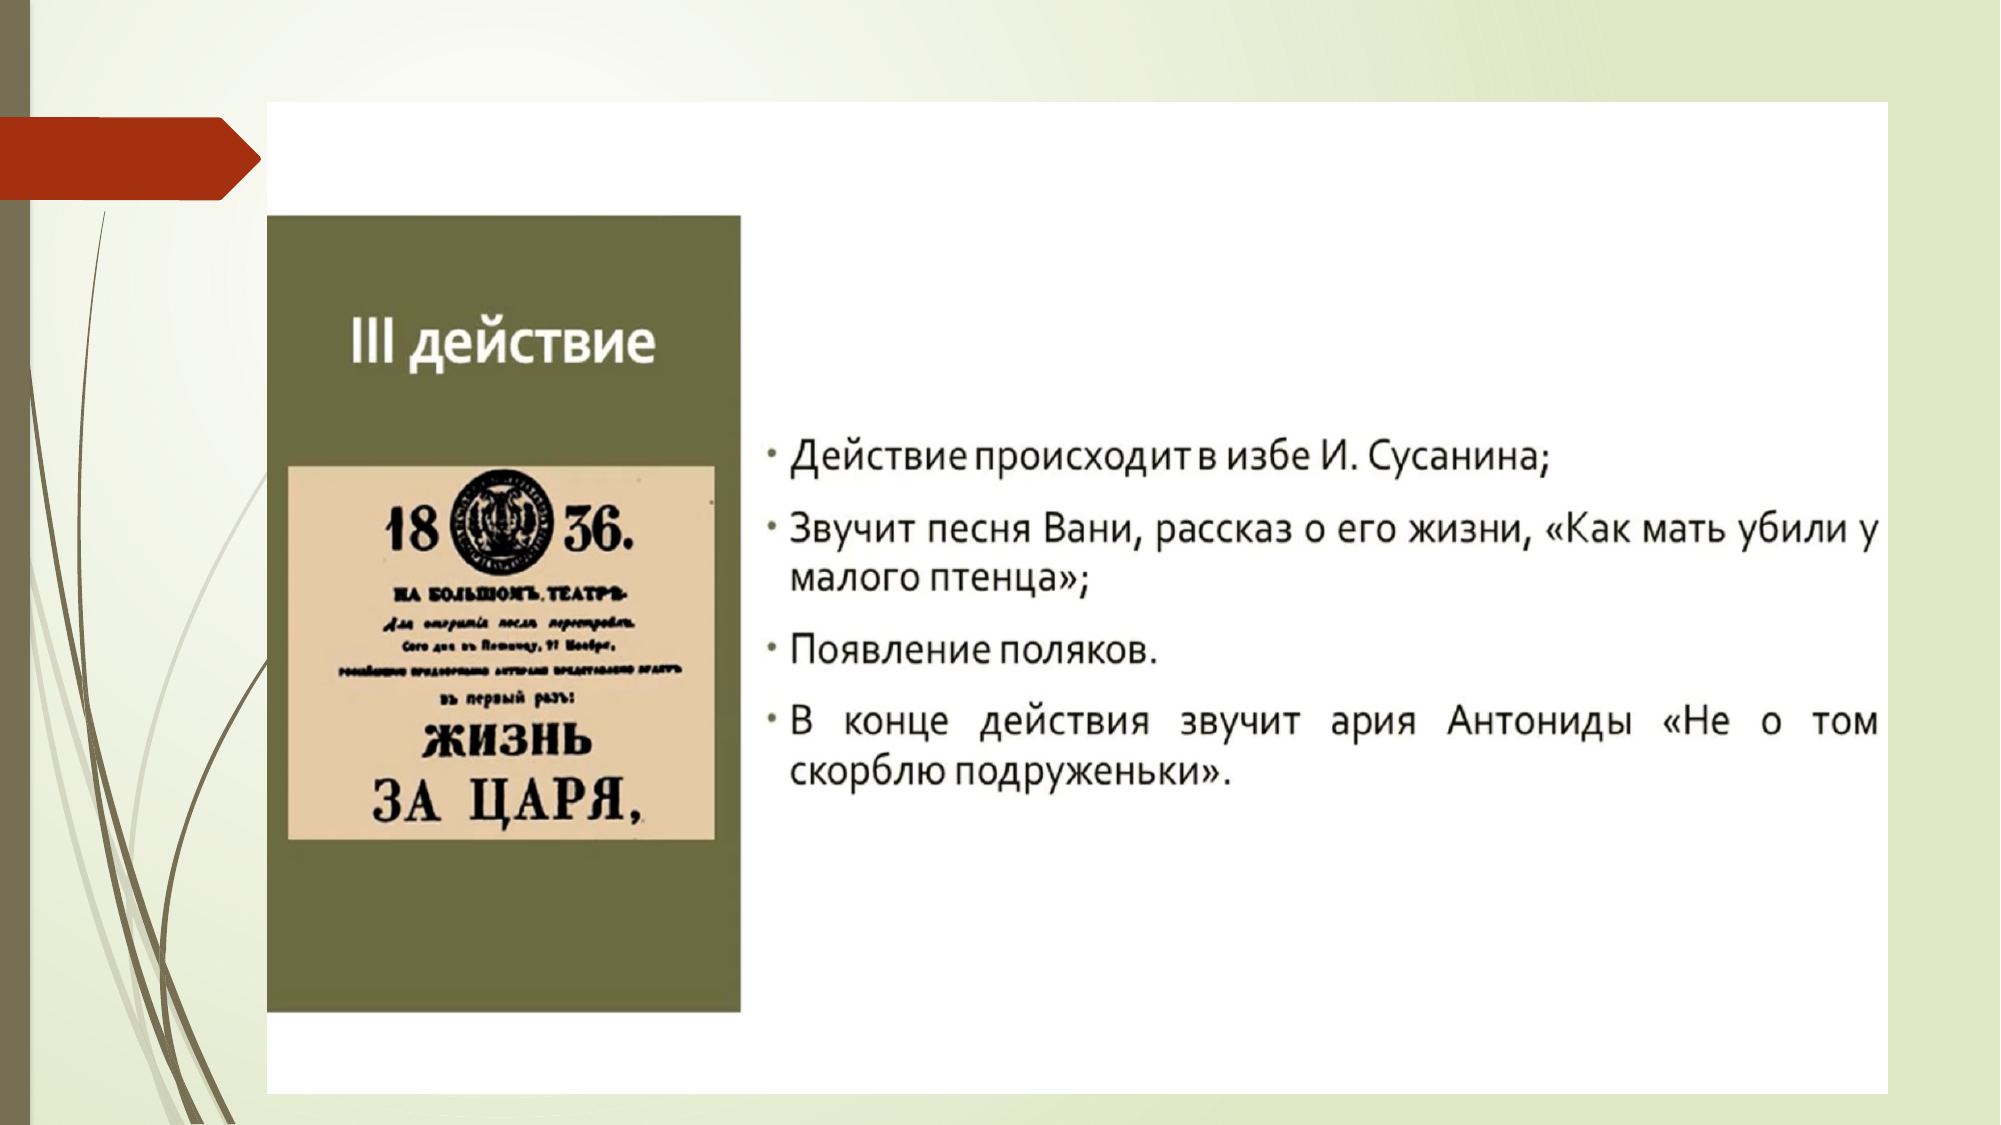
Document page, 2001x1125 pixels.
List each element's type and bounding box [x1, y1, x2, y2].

list [267, 102, 1888, 1094]
